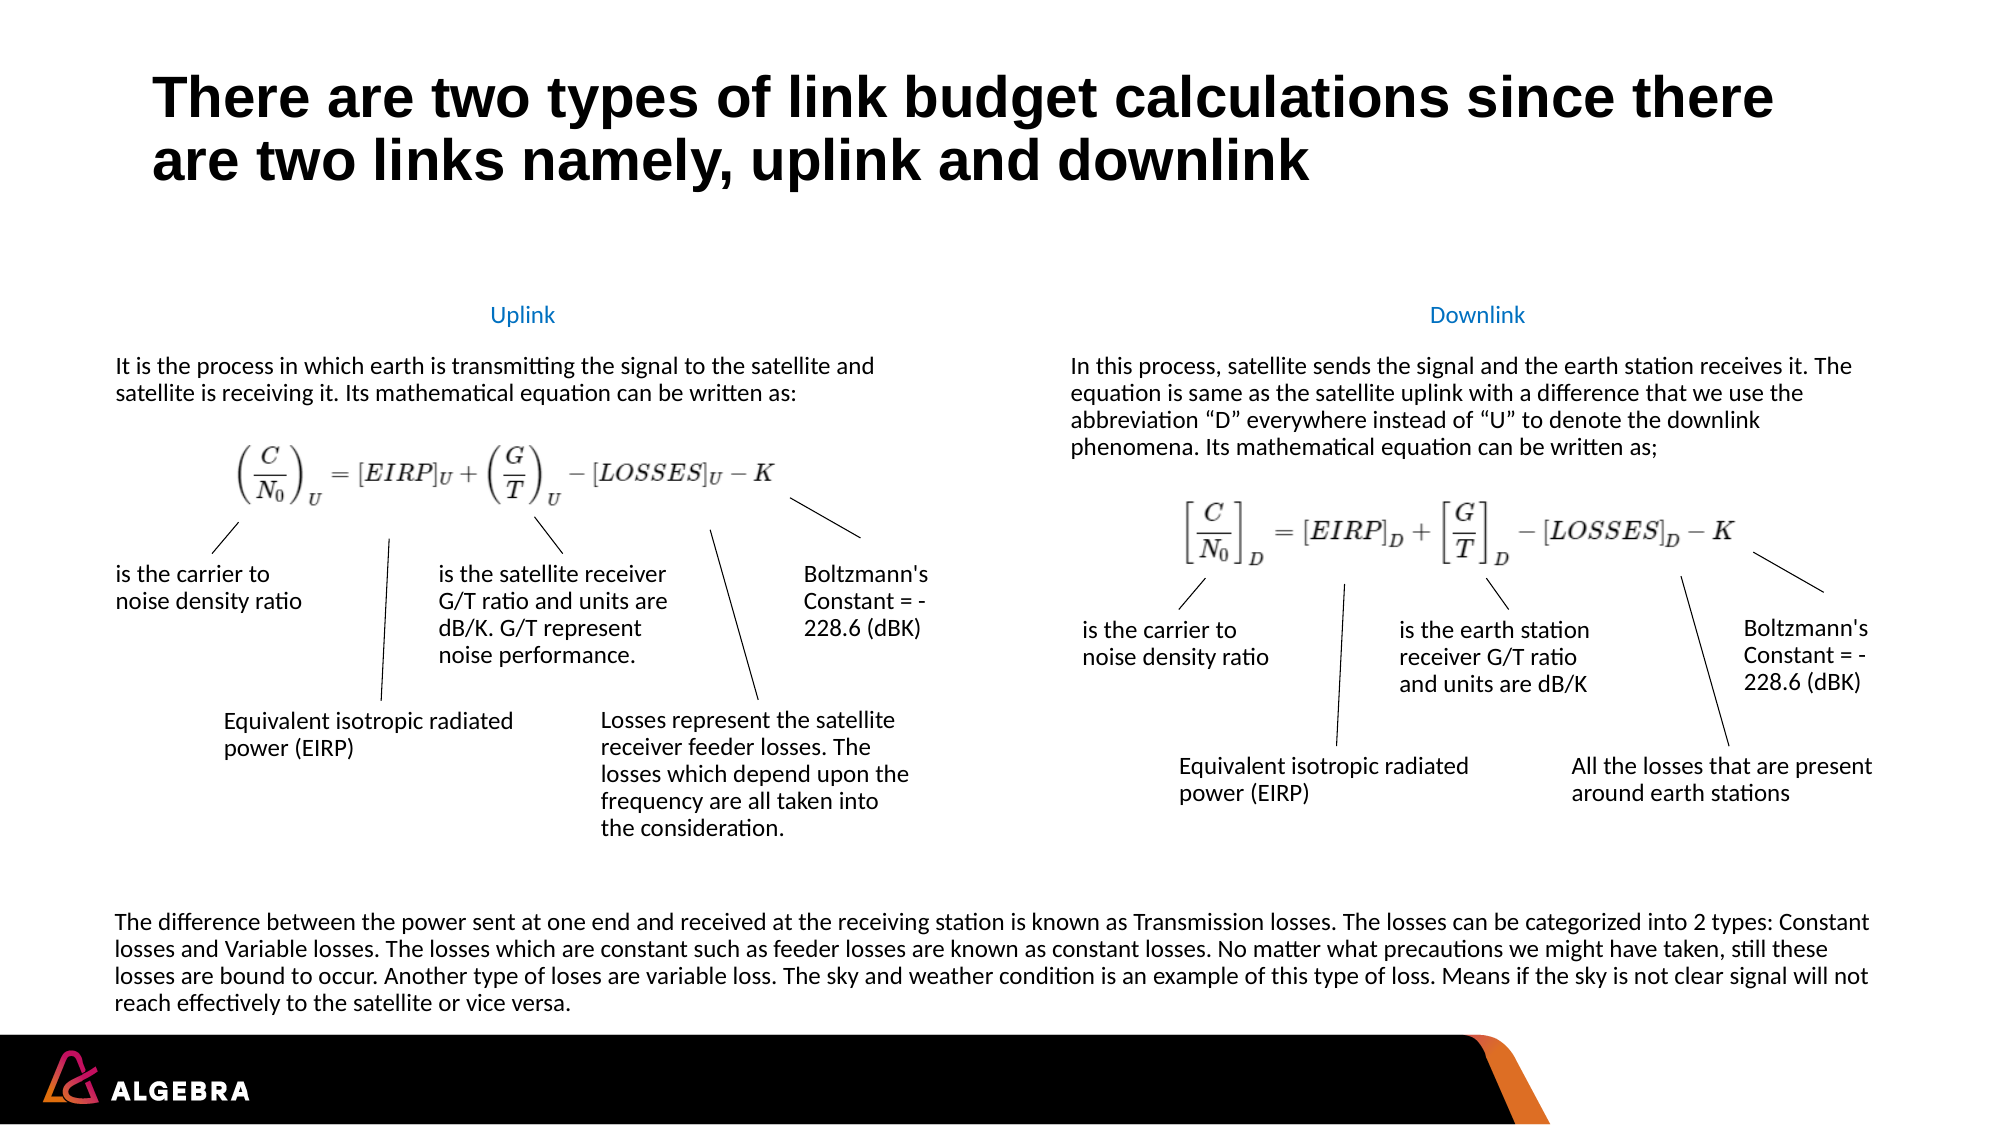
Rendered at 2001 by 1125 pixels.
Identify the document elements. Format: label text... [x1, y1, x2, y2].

text_box The difference between the power sent at one end and received at the receiving station is known as Transmission losses. The losses can be categorized into 2 types: Constant losses and Variable losses. The losses which are constant such as feeder losses are known as constant losses. No matter what precautions we might have taken, still these losses are bound to occur. Another type of loses are variable loss. The sky and weather condition is an example of this type of loss. Means if the sky is not clear signal will not reach effectively to the satellite or vice versa. [99, 901, 1900, 1026]
text_box In this process, satellite sends the signal and the earth station receives it. The equation is same as the satellite uplink with a difference that we use the abbreviation “D” everywhere instead of “U” to denote the downlink phenomena. Its mathematical equation can be written as; [1055, 345, 1900, 528]
text_box It is the process in which earth is transmitting the signal to the satellite and satellite is receiving it. Its mathematical equation can be written as: [100, 345, 945, 430]
text_box Uplink [100, 294, 945, 344]
picture [0, 1034, 1733, 1125]
title There are two types of link budget calculations since there are two links namely, uplink and downlink [137, 59, 1863, 278]
text_box Downlink [1055, 294, 1900, 344]
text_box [100, 433, 996, 842]
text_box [1067, 486, 1902, 831]
